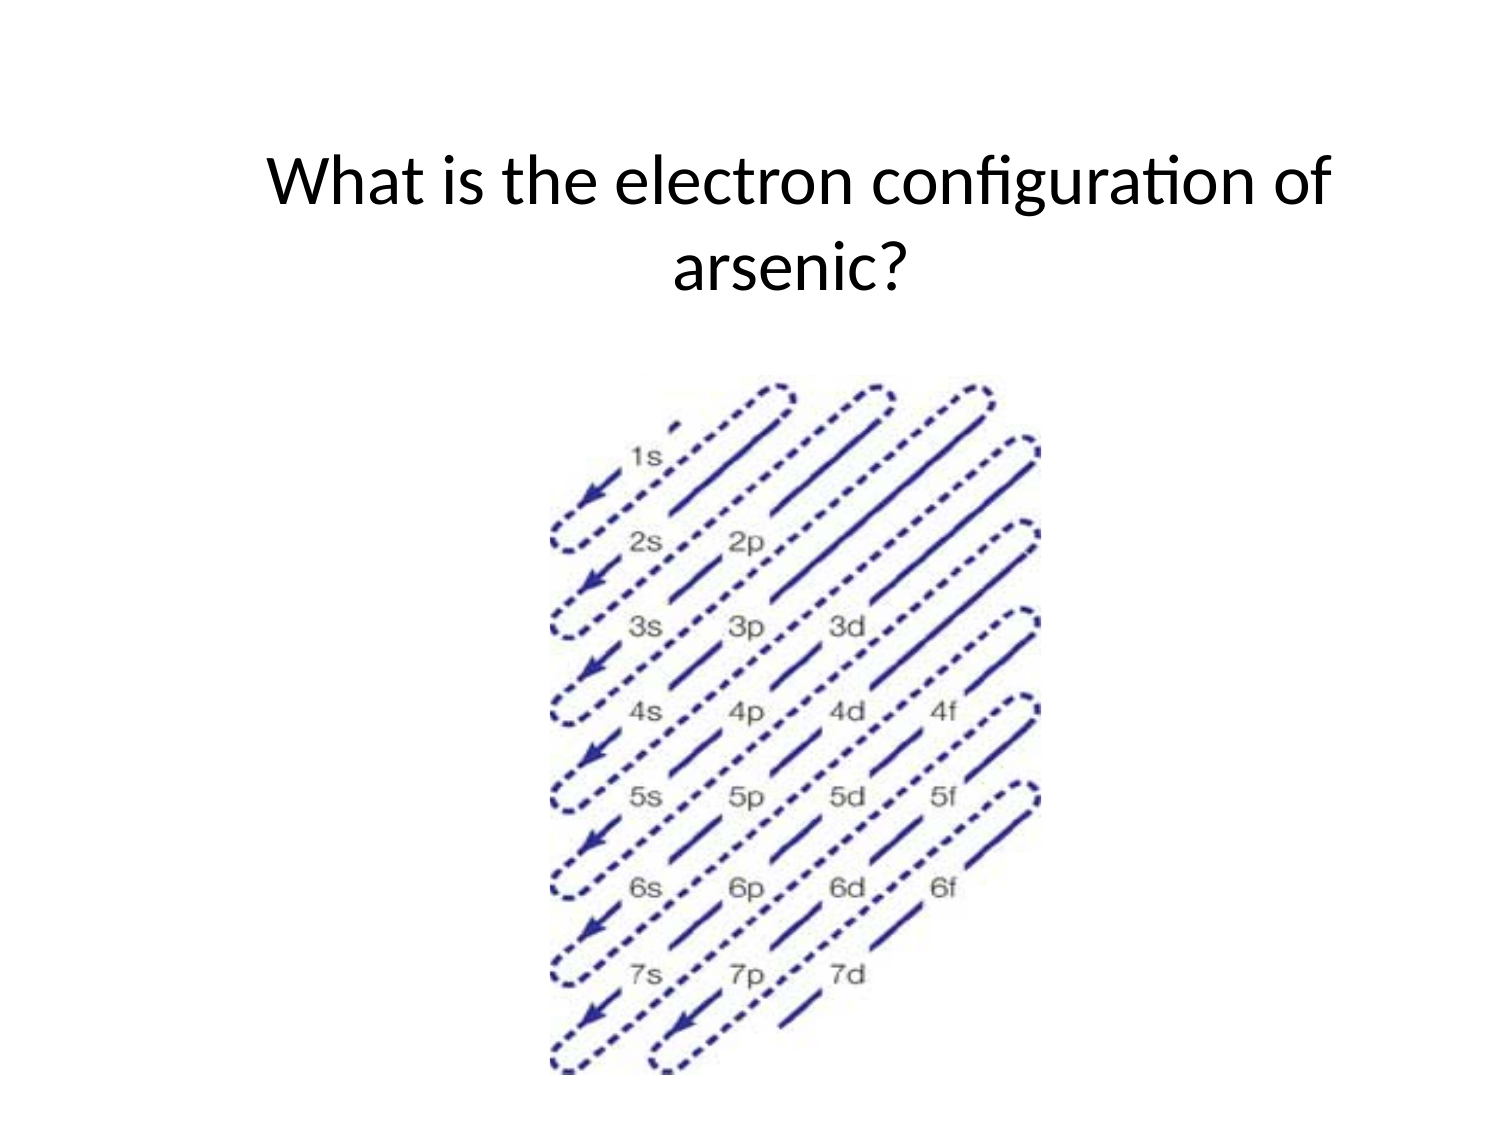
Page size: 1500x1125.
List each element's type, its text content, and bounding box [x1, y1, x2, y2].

title What is the electron configuration of arsenic? [125, 125, 1475, 313]
picture [549, 374, 1042, 1076]
